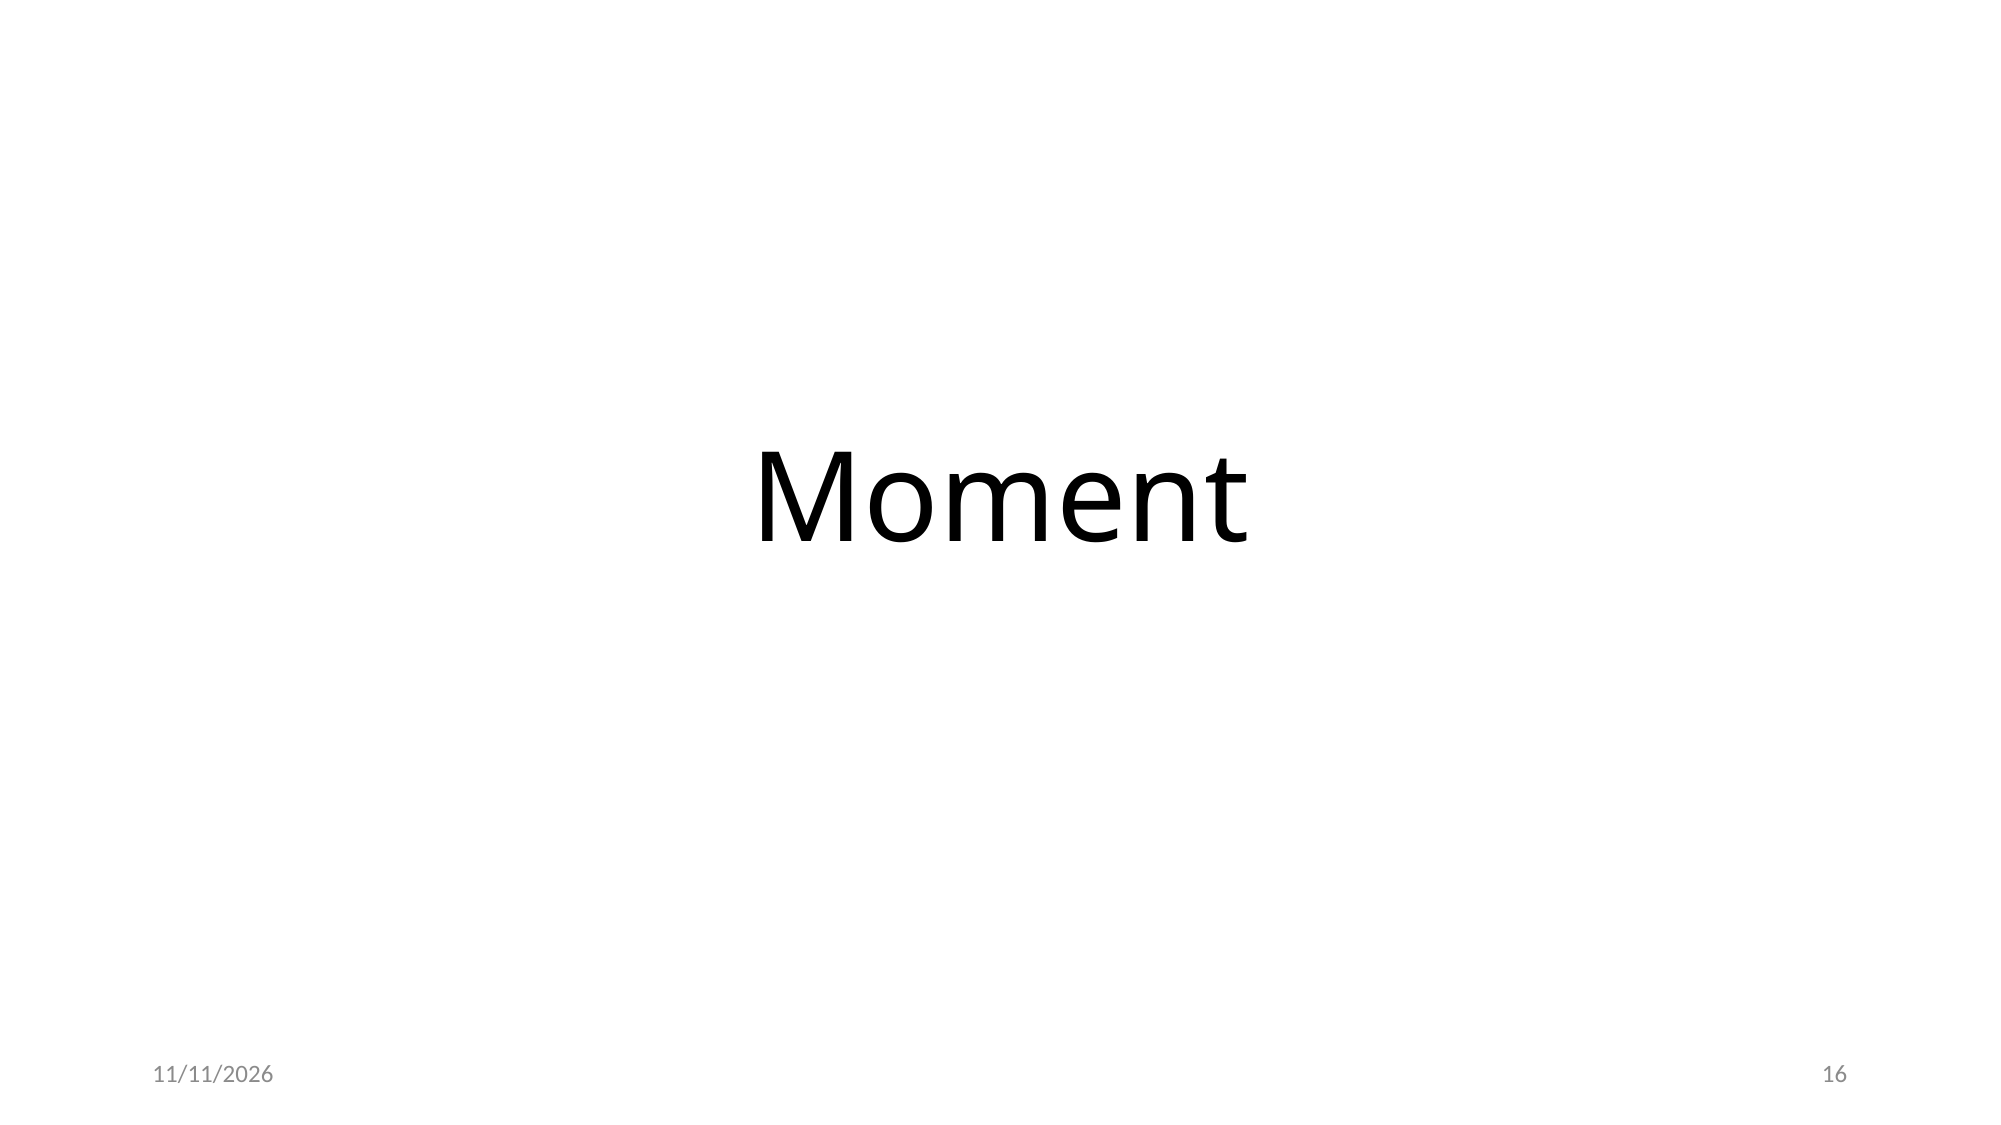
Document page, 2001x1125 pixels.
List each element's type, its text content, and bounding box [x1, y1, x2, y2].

slide_number 16 [1412, 1042, 1863, 1103]
title Moment [249, 184, 1750, 576]
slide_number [137, 1042, 588, 1103]
